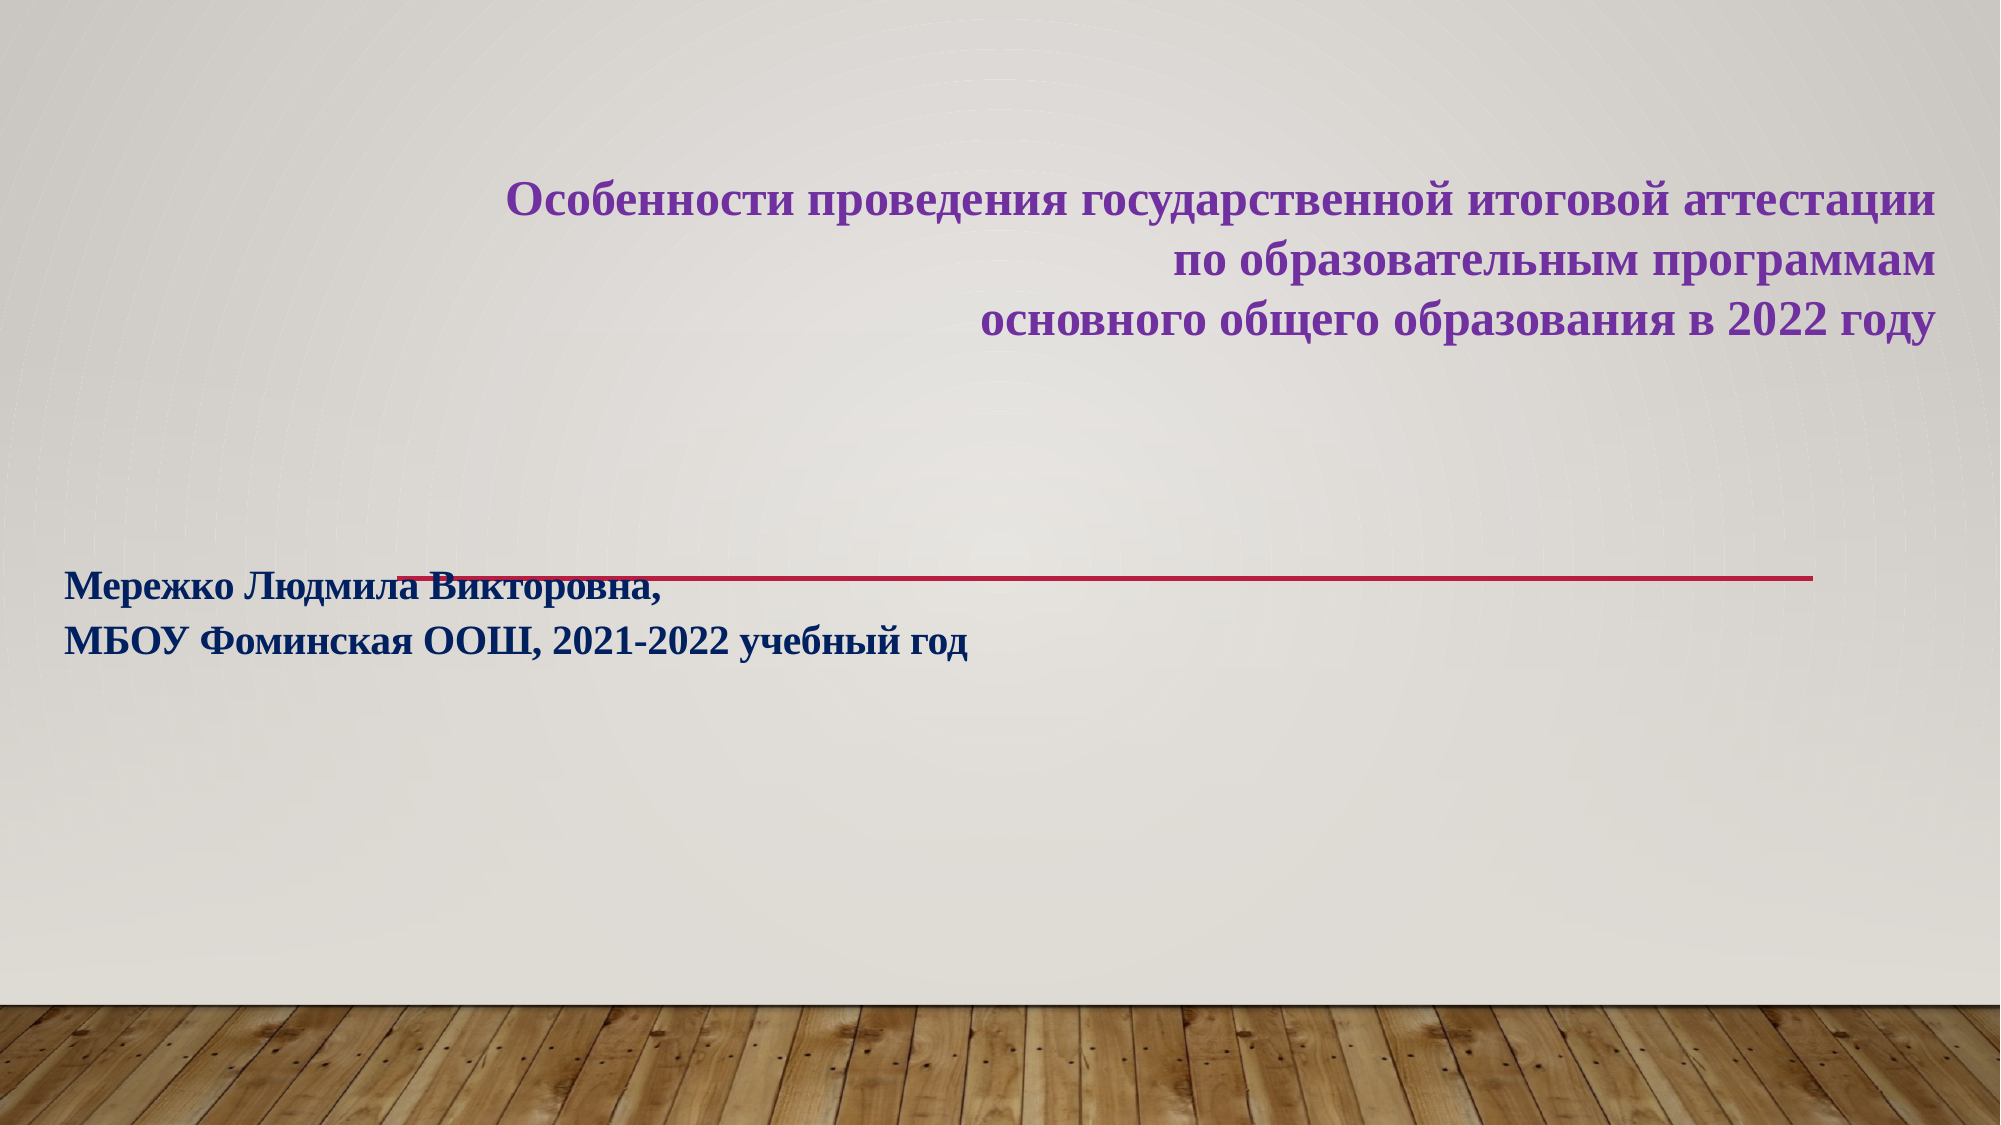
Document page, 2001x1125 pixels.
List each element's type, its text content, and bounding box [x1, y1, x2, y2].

picture [0, 1005, 2000, 1125]
text_box Особенности проведения государственной итоговой аттестации по образовательным программам основного общего образования в 2022 году Мережко Людмила Викторовна, МБОУ Фоминская ООШ, 2021-2022 учебный год [62, 162, 1938, 727]
